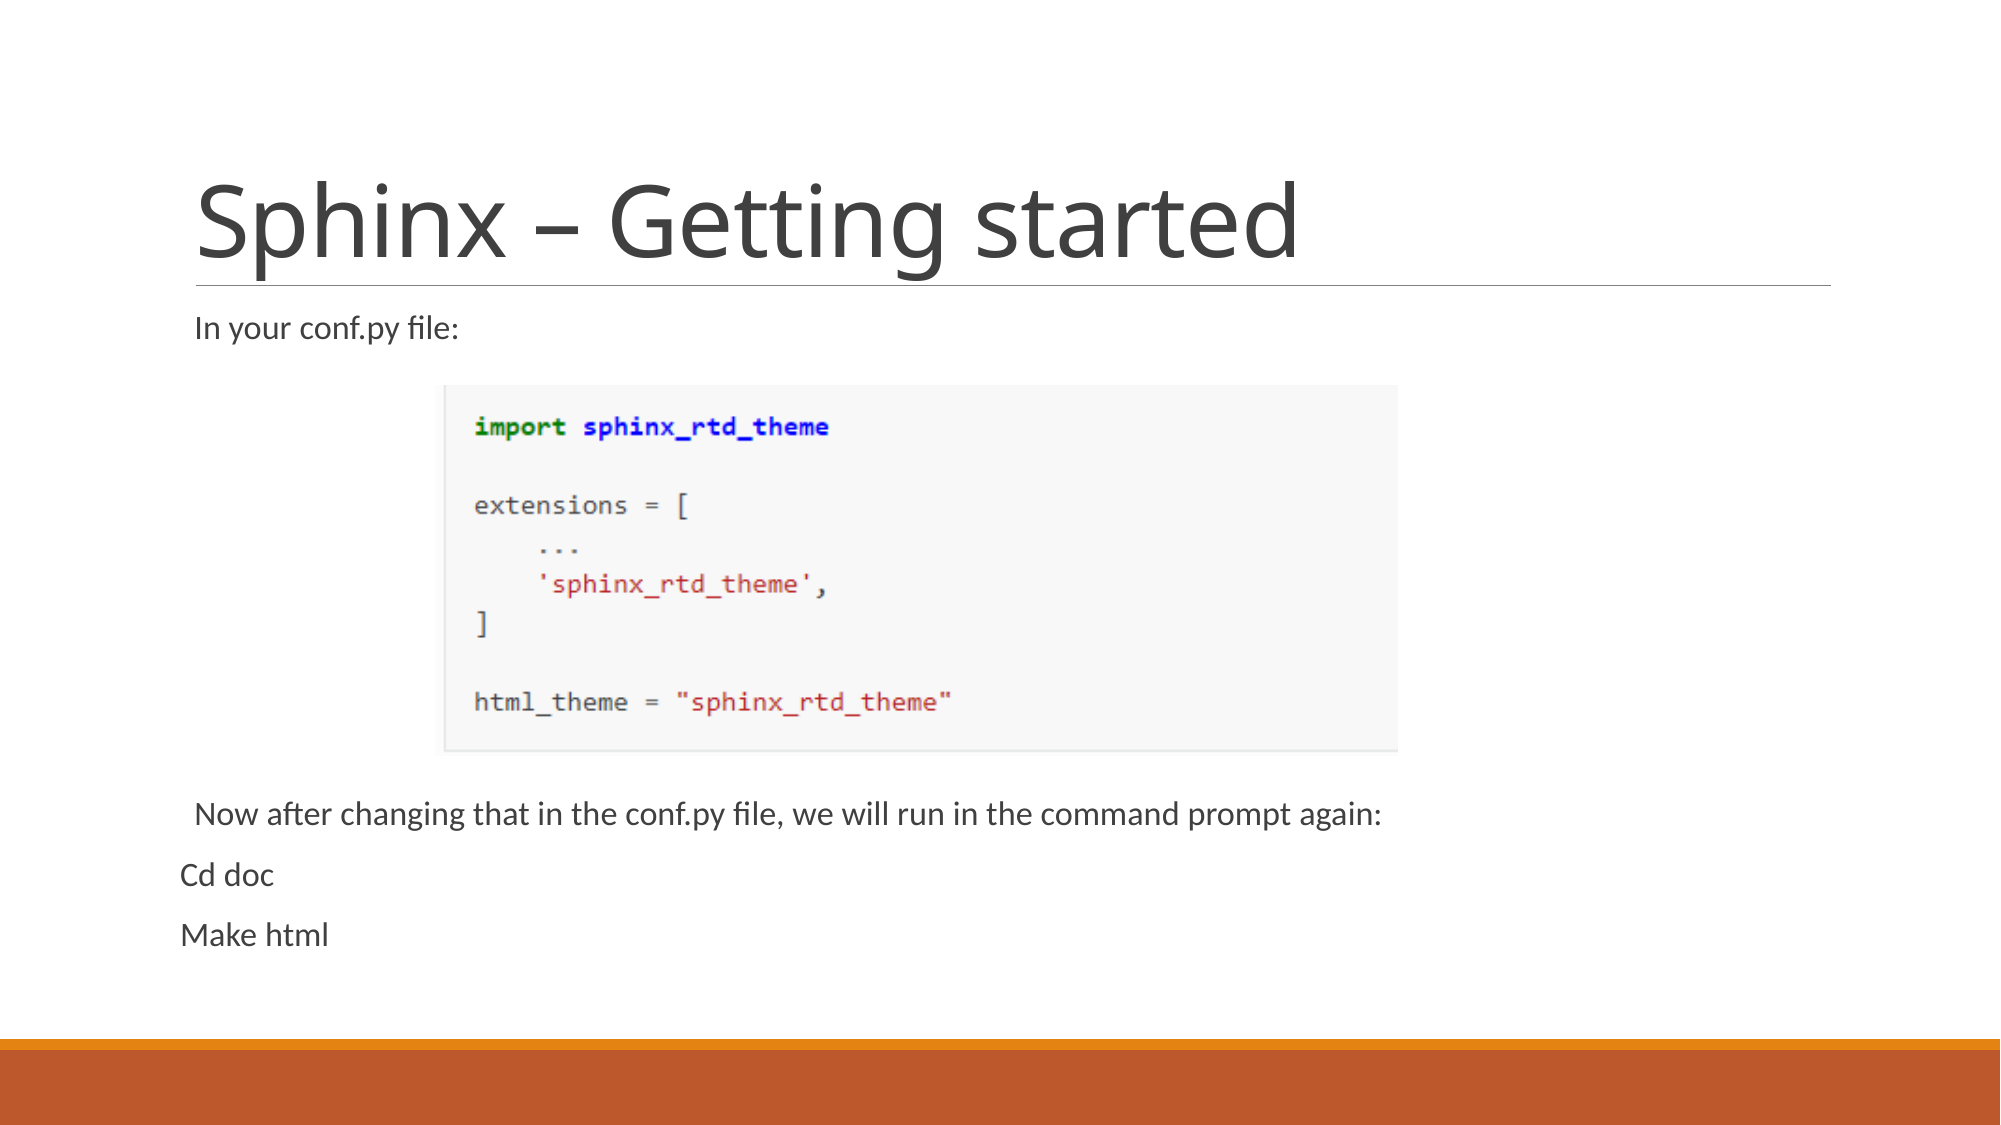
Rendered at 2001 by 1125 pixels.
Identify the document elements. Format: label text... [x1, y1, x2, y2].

picture [434, 384, 1399, 757]
title Sphinx – Getting started [180, 47, 1830, 285]
list In your conf.py file: Now after changing that in the conf.py file, we will run in the command prompt again: Cd doc Make html [180, 302, 1830, 963]
